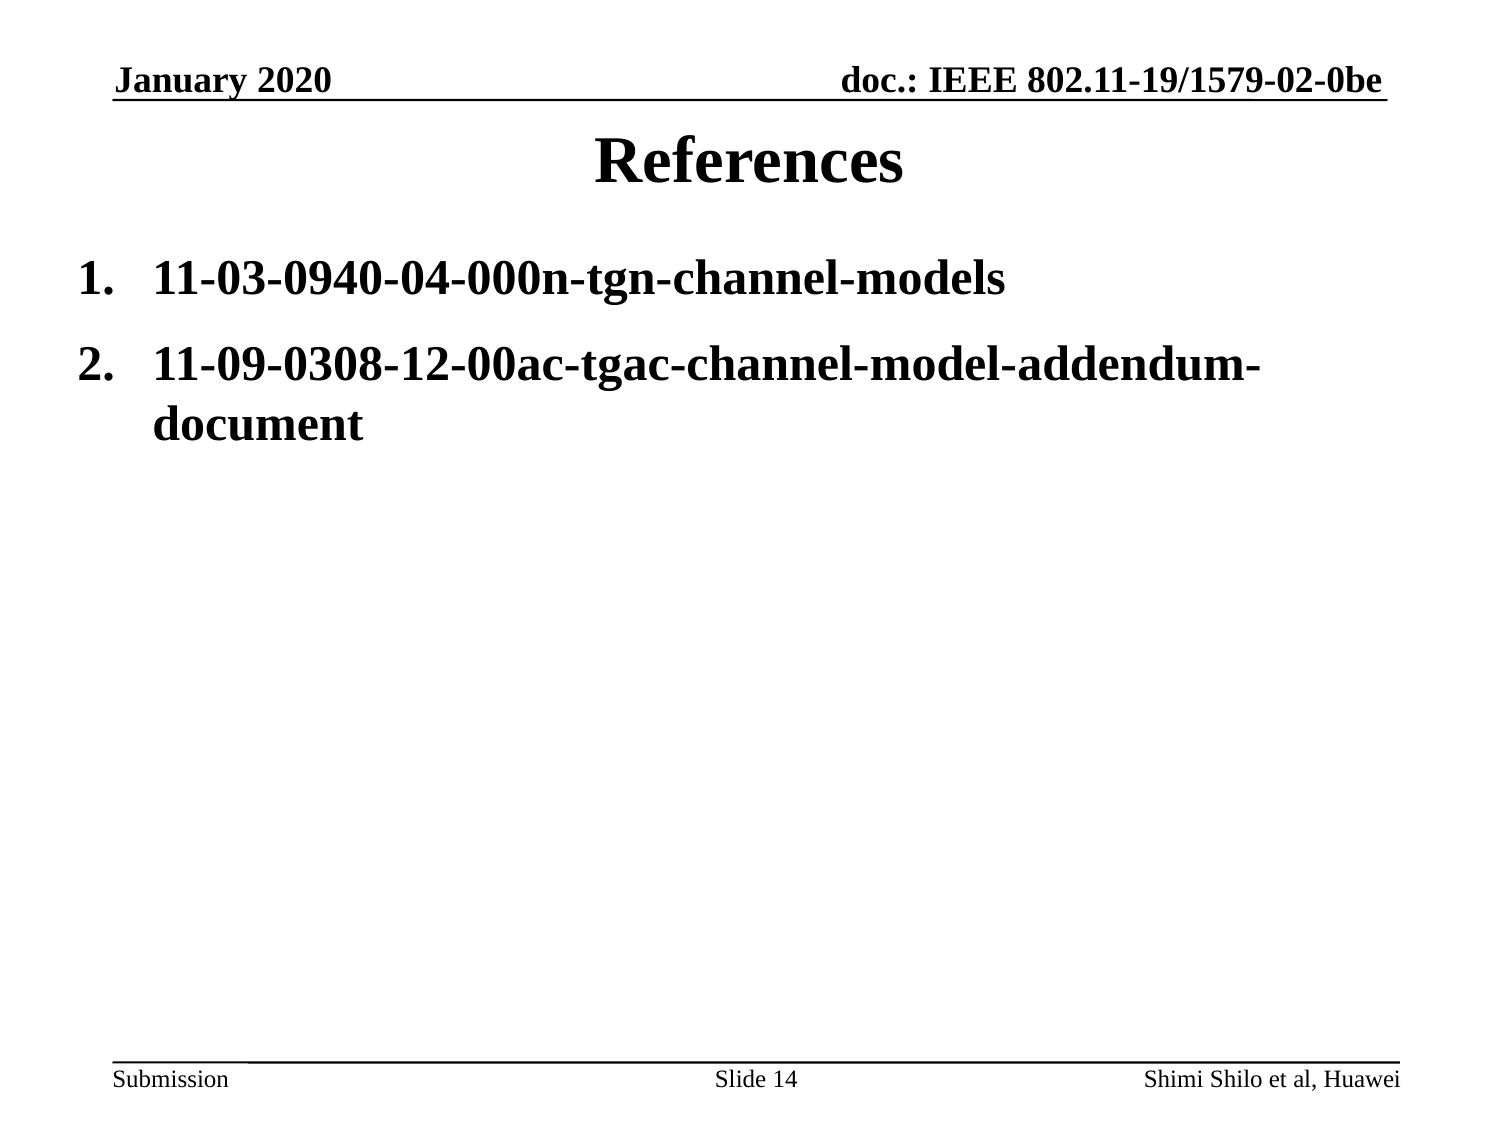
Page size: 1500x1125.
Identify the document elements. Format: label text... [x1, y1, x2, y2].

list 11-03-0940-04-000n-tgn-channel-models 11-09-0308-12-00ac-tgac-channel-model-addendum-document [62, 237, 1438, 1063]
slide_number Slide 14 [712, 1061, 800, 1093]
title References [112, 112, 1388, 201]
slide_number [114, 54, 335, 101]
footer Shimi Shilo et al, Huawei [1140, 1061, 1402, 1093]
